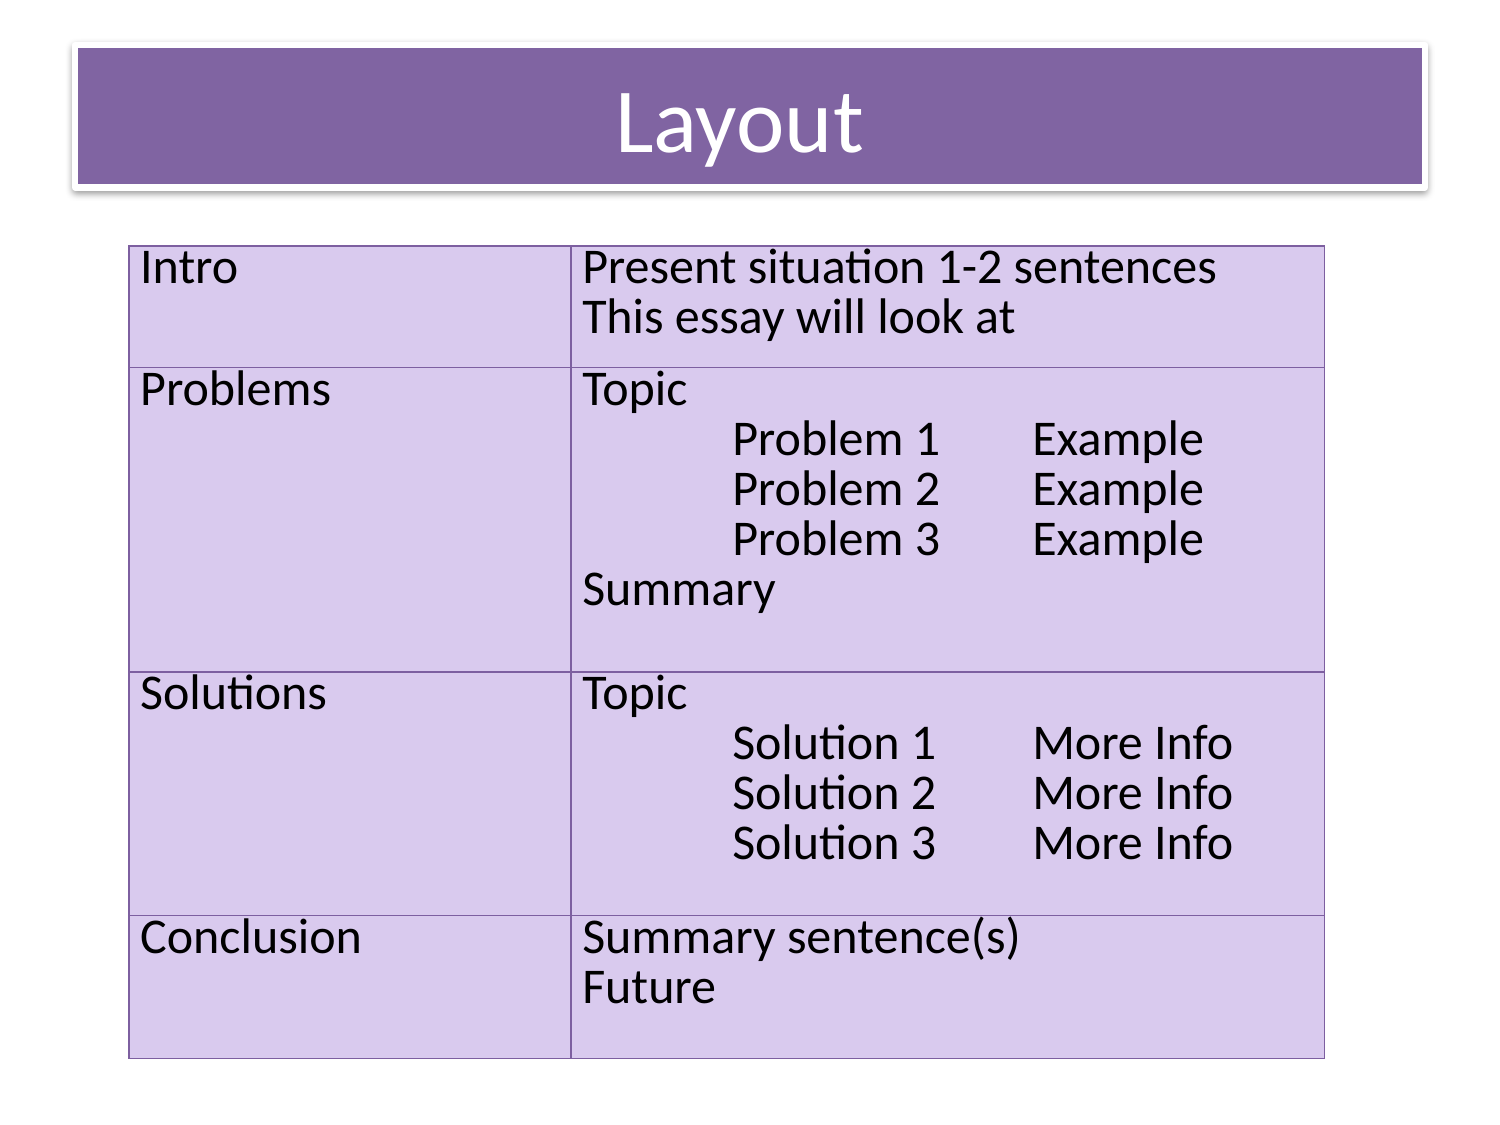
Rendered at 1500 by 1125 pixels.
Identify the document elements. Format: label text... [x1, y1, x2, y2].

table_cell Problems [130, 368, 570, 671]
table_header Intro [130, 247, 570, 367]
table_header Present situation 1-2 sentences This essay will look at [572, 247, 1324, 367]
title Layout [72, 42, 1428, 191]
table_cell Topic Problem 1 Example Problem 2 Example Problem 3 Example Summary [572, 368, 1324, 671]
table_cell Topic Solution 1 More Info Solution 2 More Info Solution 3 More Info [572, 673, 1324, 915]
table_cell Summary sentence(s) Future [572, 916, 1324, 1058]
table_cell Solutions [130, 673, 570, 915]
table_cell Conclusion [130, 916, 570, 1058]
